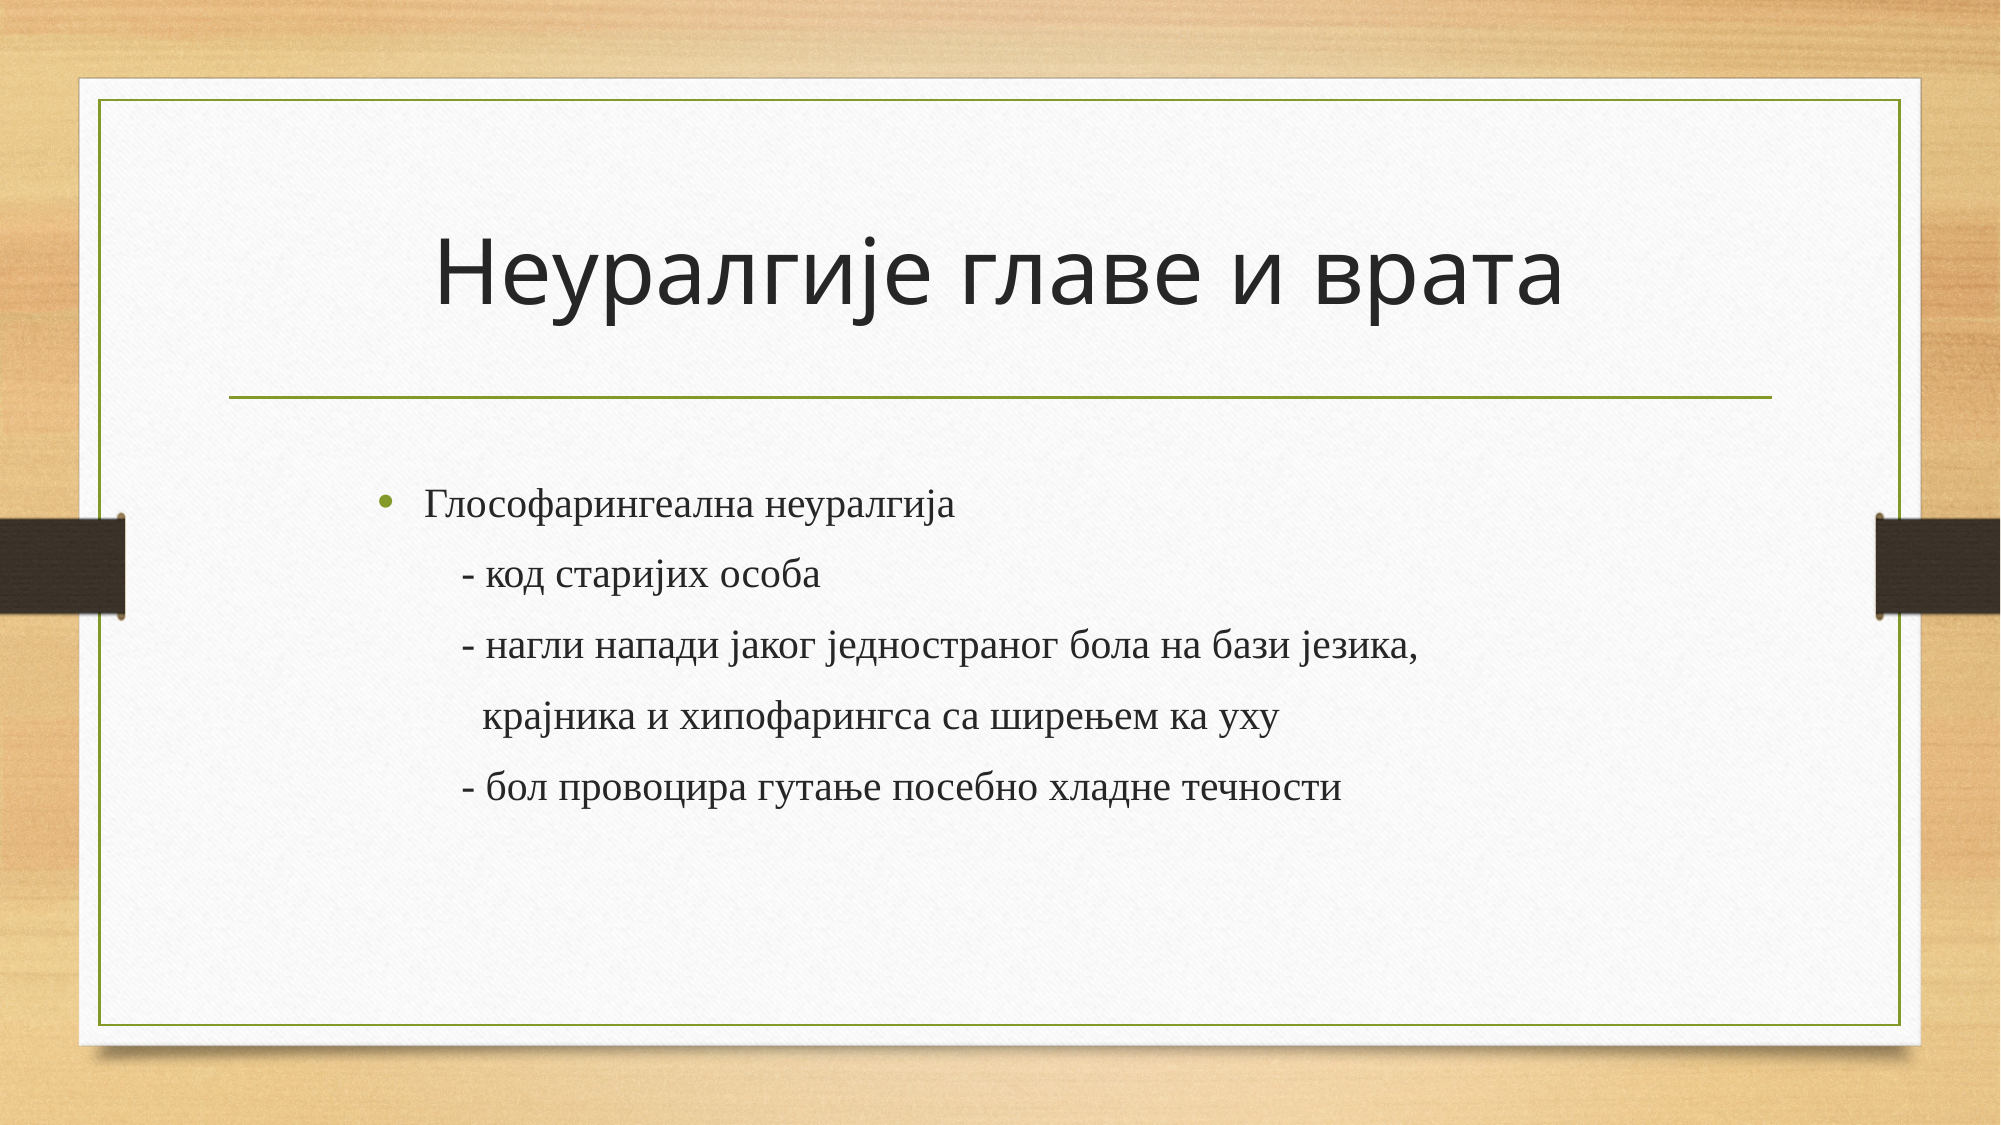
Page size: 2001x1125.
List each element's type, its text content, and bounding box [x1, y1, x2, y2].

list Глософарингеална неуралгија - код старијих особа - нагли напади јаког једностраног бола на бази језика, крајника и хипофарингса са ширењем ка уху - бол провоцира гутање посебно хладне течности [362, 467, 1863, 1125]
picture [0, 0, 2001, 1125]
title Неуралгије главе и врата [212, 161, 1788, 375]
